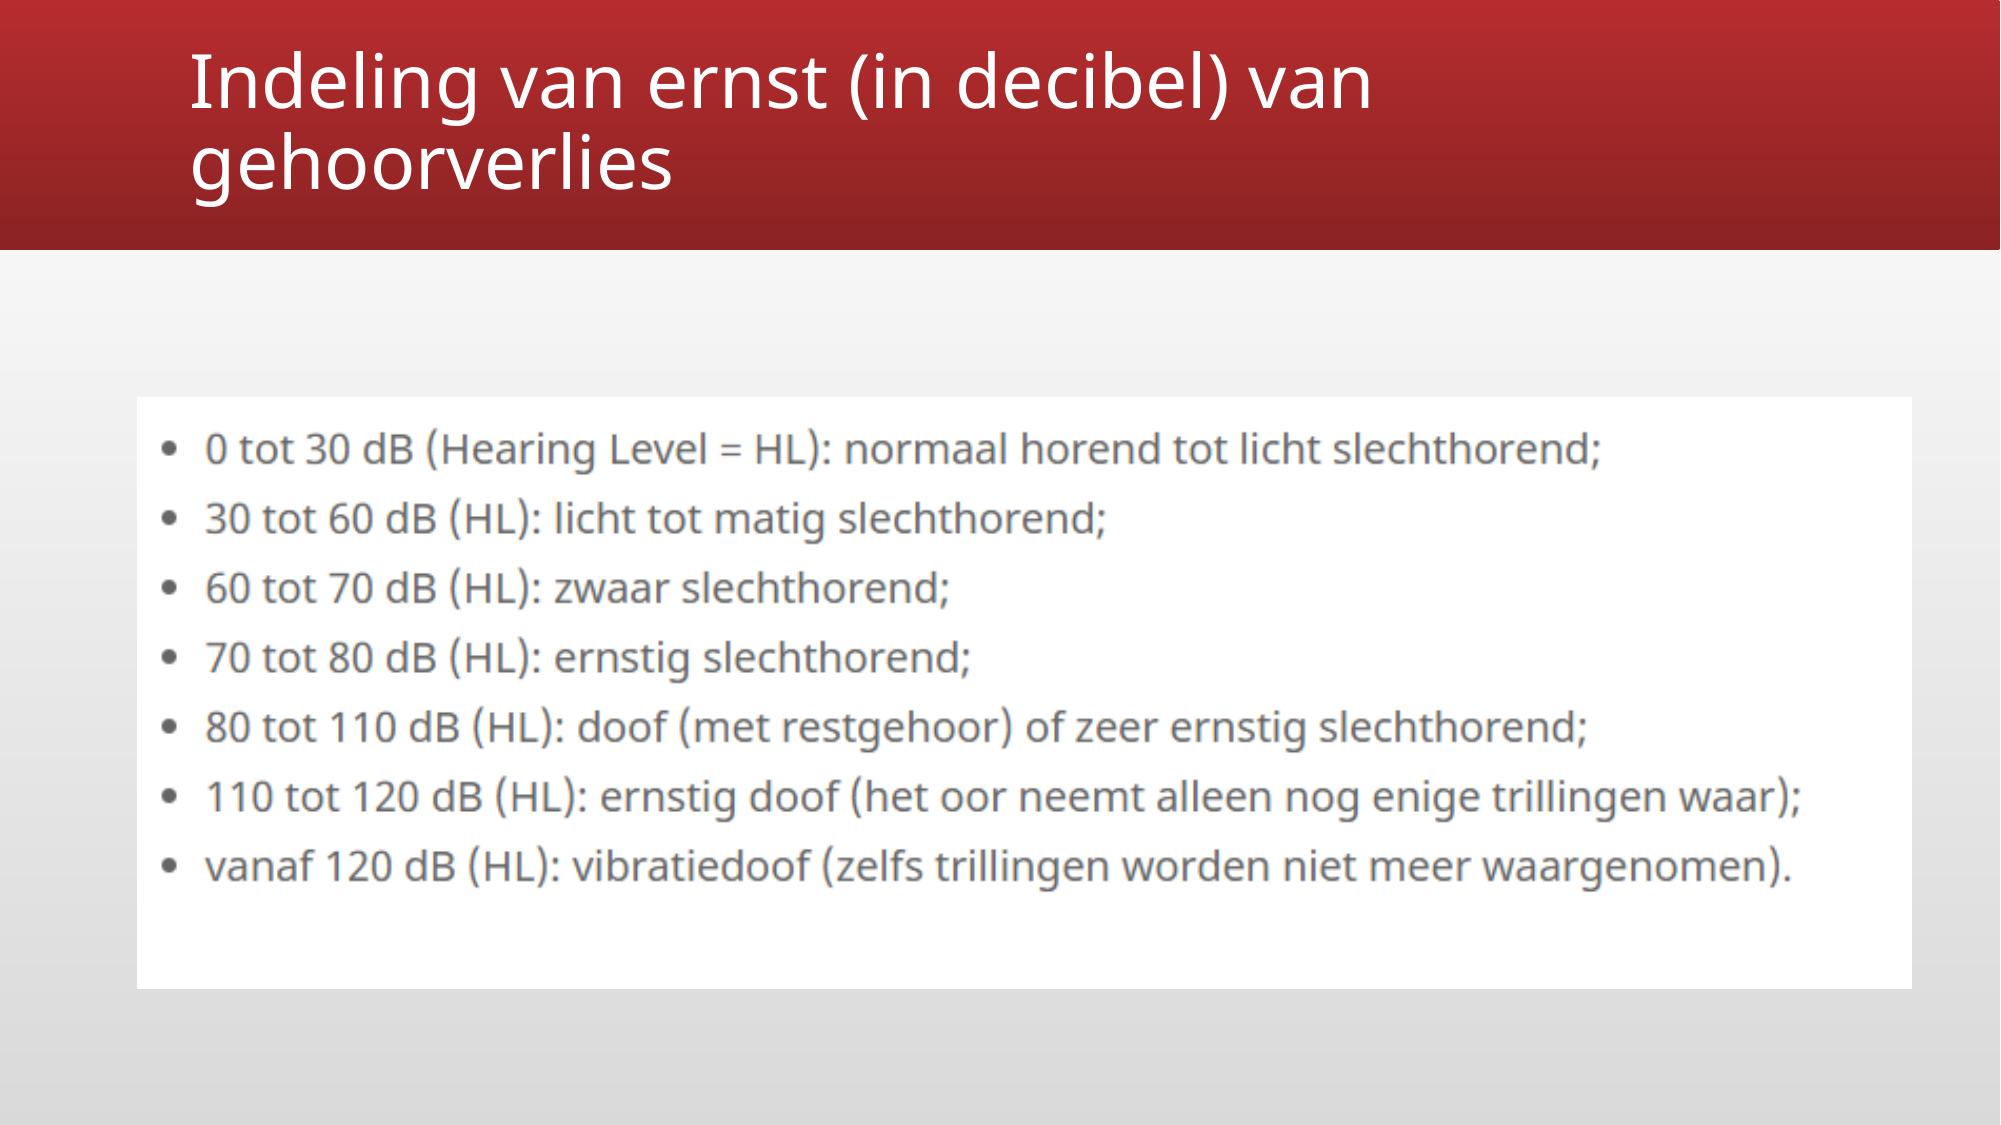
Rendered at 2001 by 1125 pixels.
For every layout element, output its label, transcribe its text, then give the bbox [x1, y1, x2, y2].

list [137, 397, 1912, 989]
title Indeling van ernst (in decibel) van gehoorverlies [174, 16, 1825, 234]
